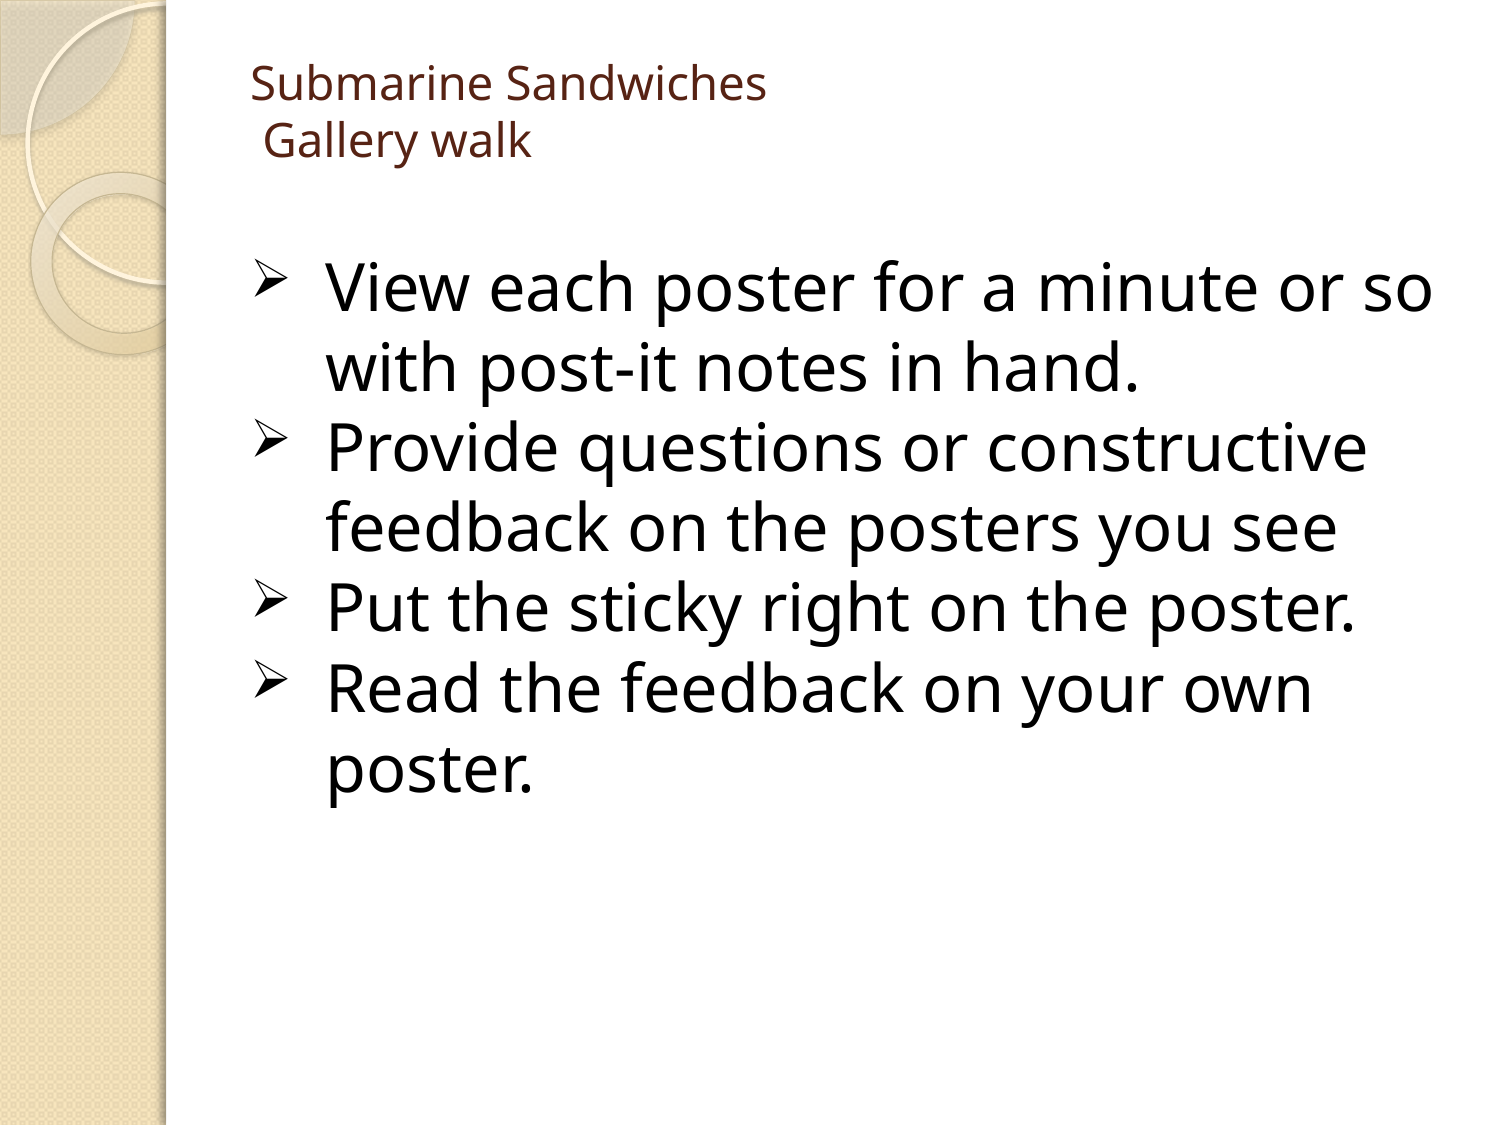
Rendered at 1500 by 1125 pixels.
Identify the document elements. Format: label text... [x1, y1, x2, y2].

title Submarine Sandwiches Gallery walk [235, 45, 1466, 233]
list View each poster for a minute or so with post-it notes in hand. Provide questions or constructive feedback on the posters you see Put the sticky right on the poster. Read the feedback on your own poster. [235, 237, 1466, 1025]
